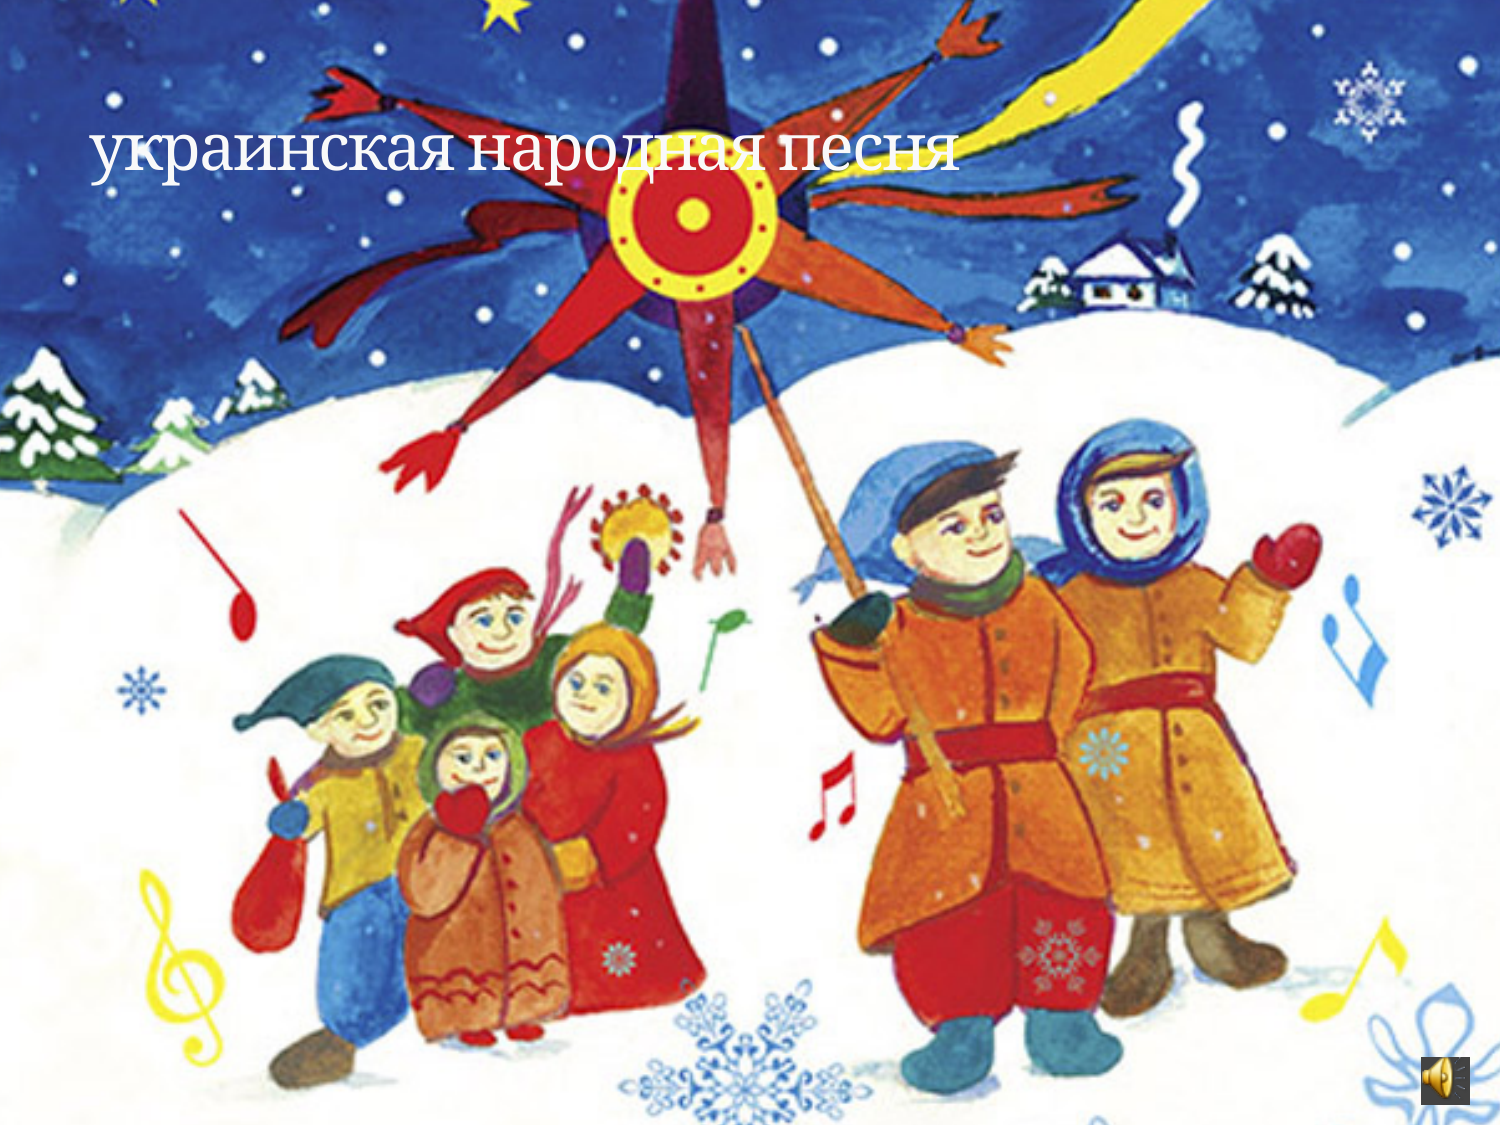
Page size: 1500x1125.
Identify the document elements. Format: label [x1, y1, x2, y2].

list [0, 0, 1500, 1125]
picture [1421, 1056, 1470, 1105]
